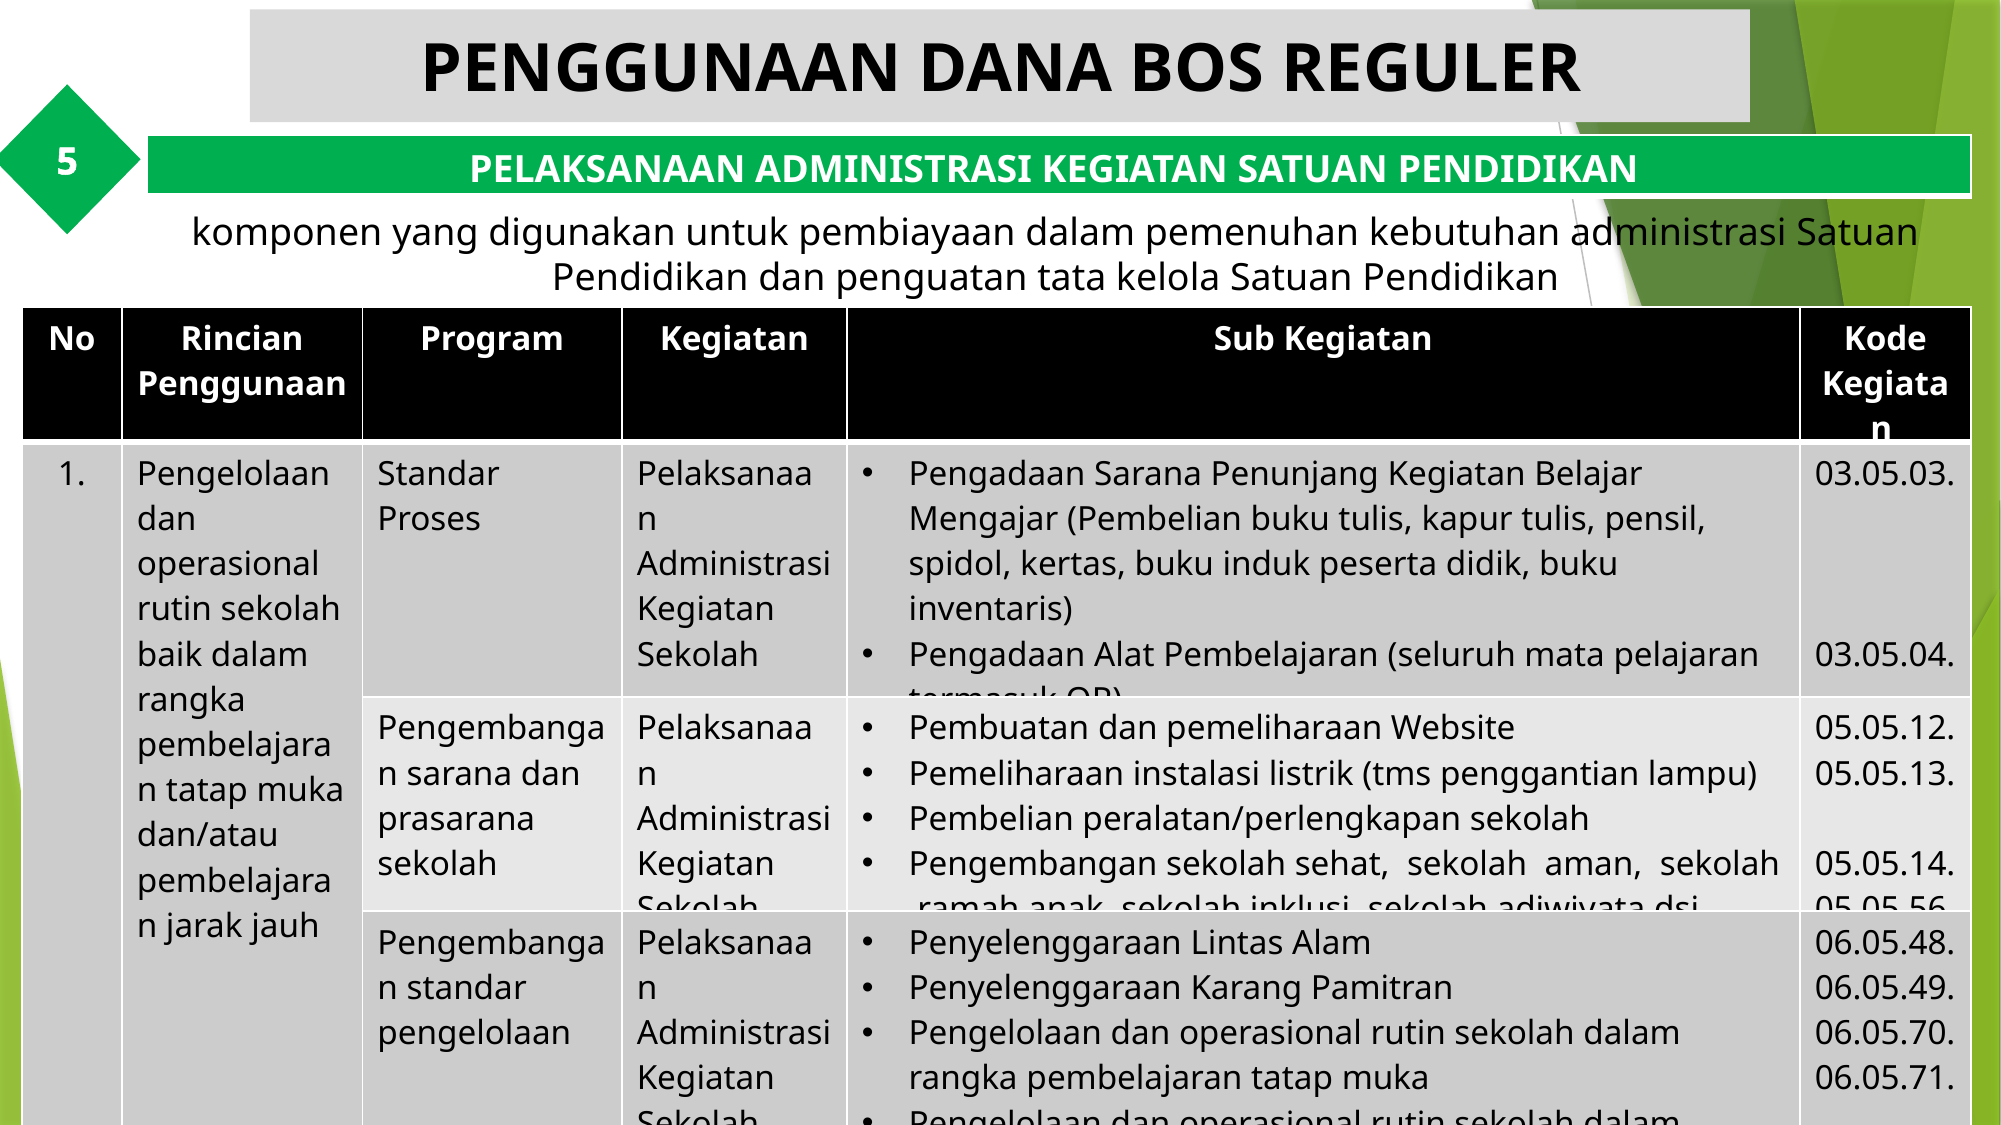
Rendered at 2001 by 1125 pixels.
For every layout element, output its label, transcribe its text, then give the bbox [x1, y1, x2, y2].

table_header PELAKSANAAN ADMINISTRASI KEGIATAN SATUAN PENDIDIKAN [148, 136, 1970, 193]
table_cell 1. [23, 445, 121, 1125]
table_cell Standar Proses [363, 445, 621, 696]
table_cell Pengembangan standar pengelolaan [363, 912, 621, 1125]
table_cell 03.05.03. 03.05.04. [1801, 445, 1970, 696]
table_cell 06.05.48. 06.05.49. 06.05.70. 06.05.71. [1801, 912, 1970, 1125]
table_cell Pengadaan Sarana Penunjang Kegiatan Belajar Mengajar (Pembelian buku tulis, kapur tulis, pensil, spidol, kertas, buku induk peserta didik, buku inventaris) Pengadaan Alat Pembelajaran (seluruh mata pelajaran termasuk OR) [848, 445, 1799, 696]
table_header Sub Kegiatan [848, 308, 1799, 439]
text_box PENGGUNAAN DANA BOS REGULER [252, 17, 1750, 113]
table_cell Pengembangan sarana dan prasarana sekolah [363, 698, 621, 910]
table_header Program [363, 308, 621, 439]
table_header Rincian Penggunaan [123, 308, 362, 439]
table_cell Penyelenggaraan Lintas Alam Penyelenggaraan Karang Pamitran Pengelolaan dan operasional rutin sekolah dalam rangka pembelajaran tatap muka Pengelolaan dan operasional rutin sekolah dalam pembelajaran jarak jauh [848, 912, 1799, 1125]
text_box 5 [0, 82, 142, 236]
table_cell Pengelolaan dan operasional rutin sekolah baik dalam rangka pembelajaran tatap muka dan/atau pembelajaran jarak jauh [123, 445, 362, 1125]
table_header Kegiatan [623, 308, 846, 439]
table_cell Pelaksanaan Administrasi Kegiatan Sekolah [623, 445, 846, 696]
table_header Kode Kegiatan [1801, 308, 1970, 439]
table_cell 05.05.12. 05.05.13. 05.05.14. 05.05.56. [1801, 698, 1970, 910]
table_cell Pelaksanaan Administrasi Kegiatan Sekolah [623, 912, 846, 1125]
table_cell Pembuatan dan pemeliharaan Website Pemeliharaan instalasi listrik (tms penggantian lampu) Pembelian peralatan/perlengkapan sekolah Pengembangan sekolah sehat, sekolah aman, sekolah ramah anak, sekolah inklusi, sekolah adiwiyata dsj [848, 698, 1799, 910]
table_cell Pelaksanaan Administrasi Kegiatan Sekolah [623, 698, 846, 910]
text_box komponen yang digunakan untuk pembiayaan dalam pemenuhan kebutuhan administrasi Satuan Pendidikan dan penguatan tata kelola Satuan Pendidikan [140, 200, 1972, 306]
table_header No [23, 308, 121, 439]
text_box [248, 8, 1751, 124]
